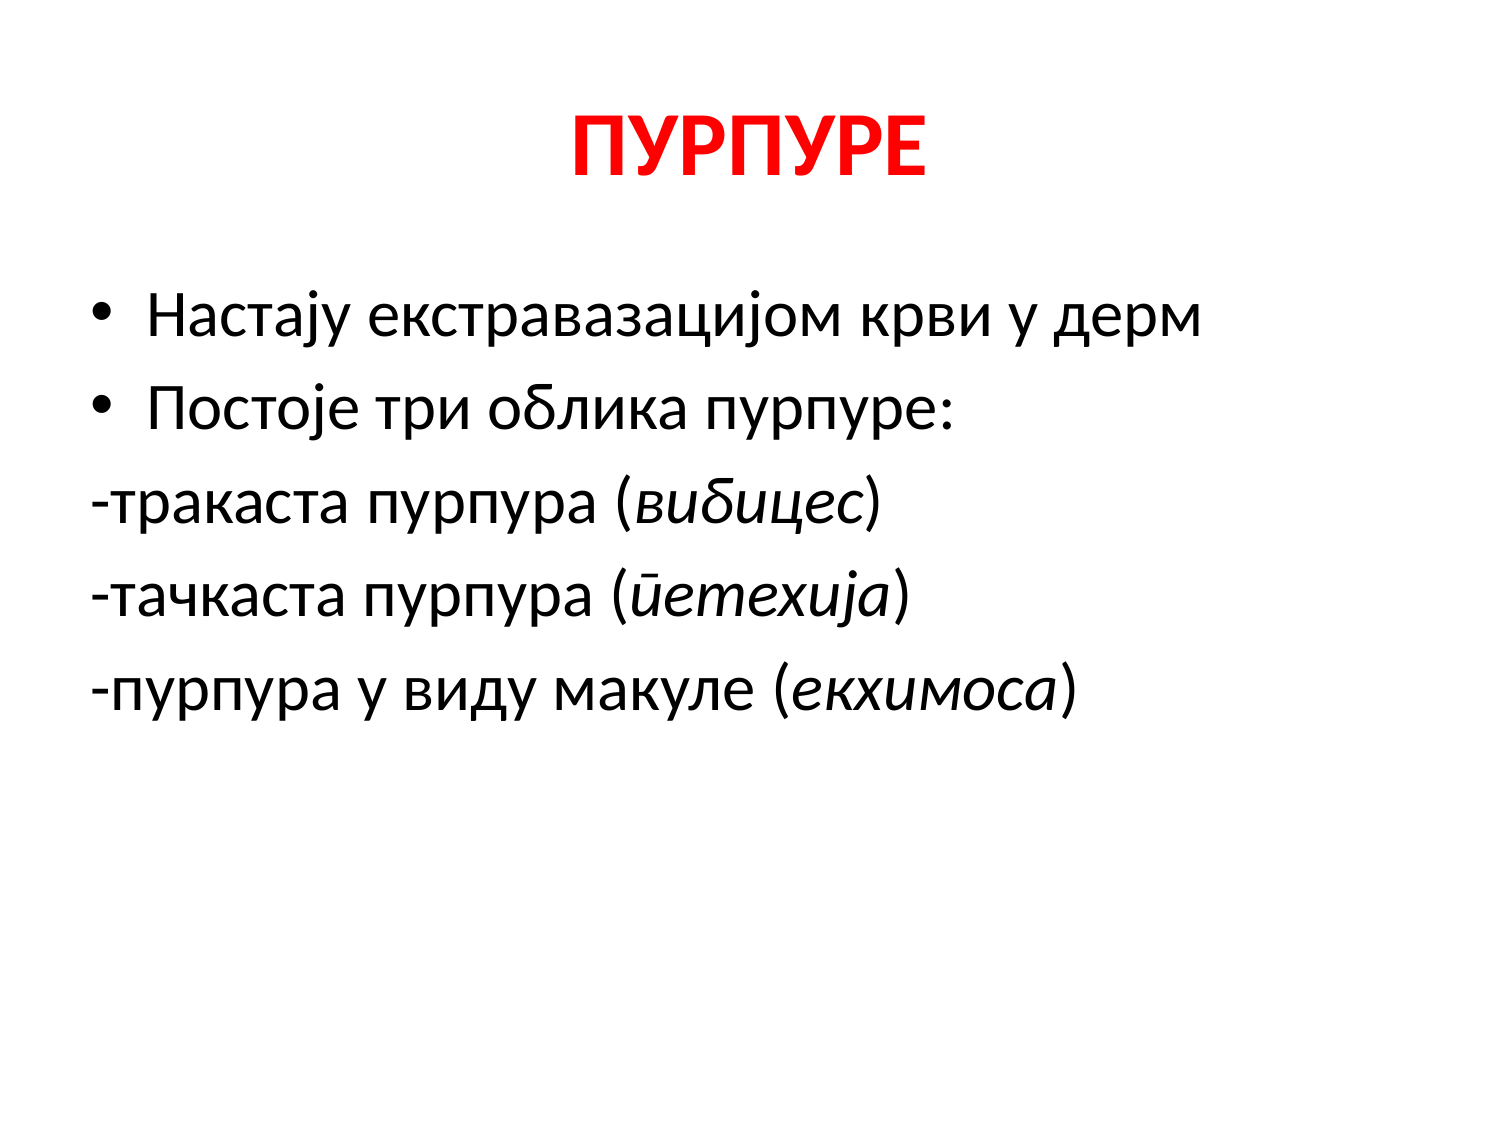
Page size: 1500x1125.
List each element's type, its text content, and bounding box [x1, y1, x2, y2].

list Настају екстравазацијом крви у дерм Постоје три облика пурпуре: -тракаста пурпура (вибицес) -тачкаста пурпура (петехија) -пурпура у виду макуле (екхимоса) [75, 262, 1425, 1005]
title ПУРПУРЕ [75, 45, 1425, 233]
